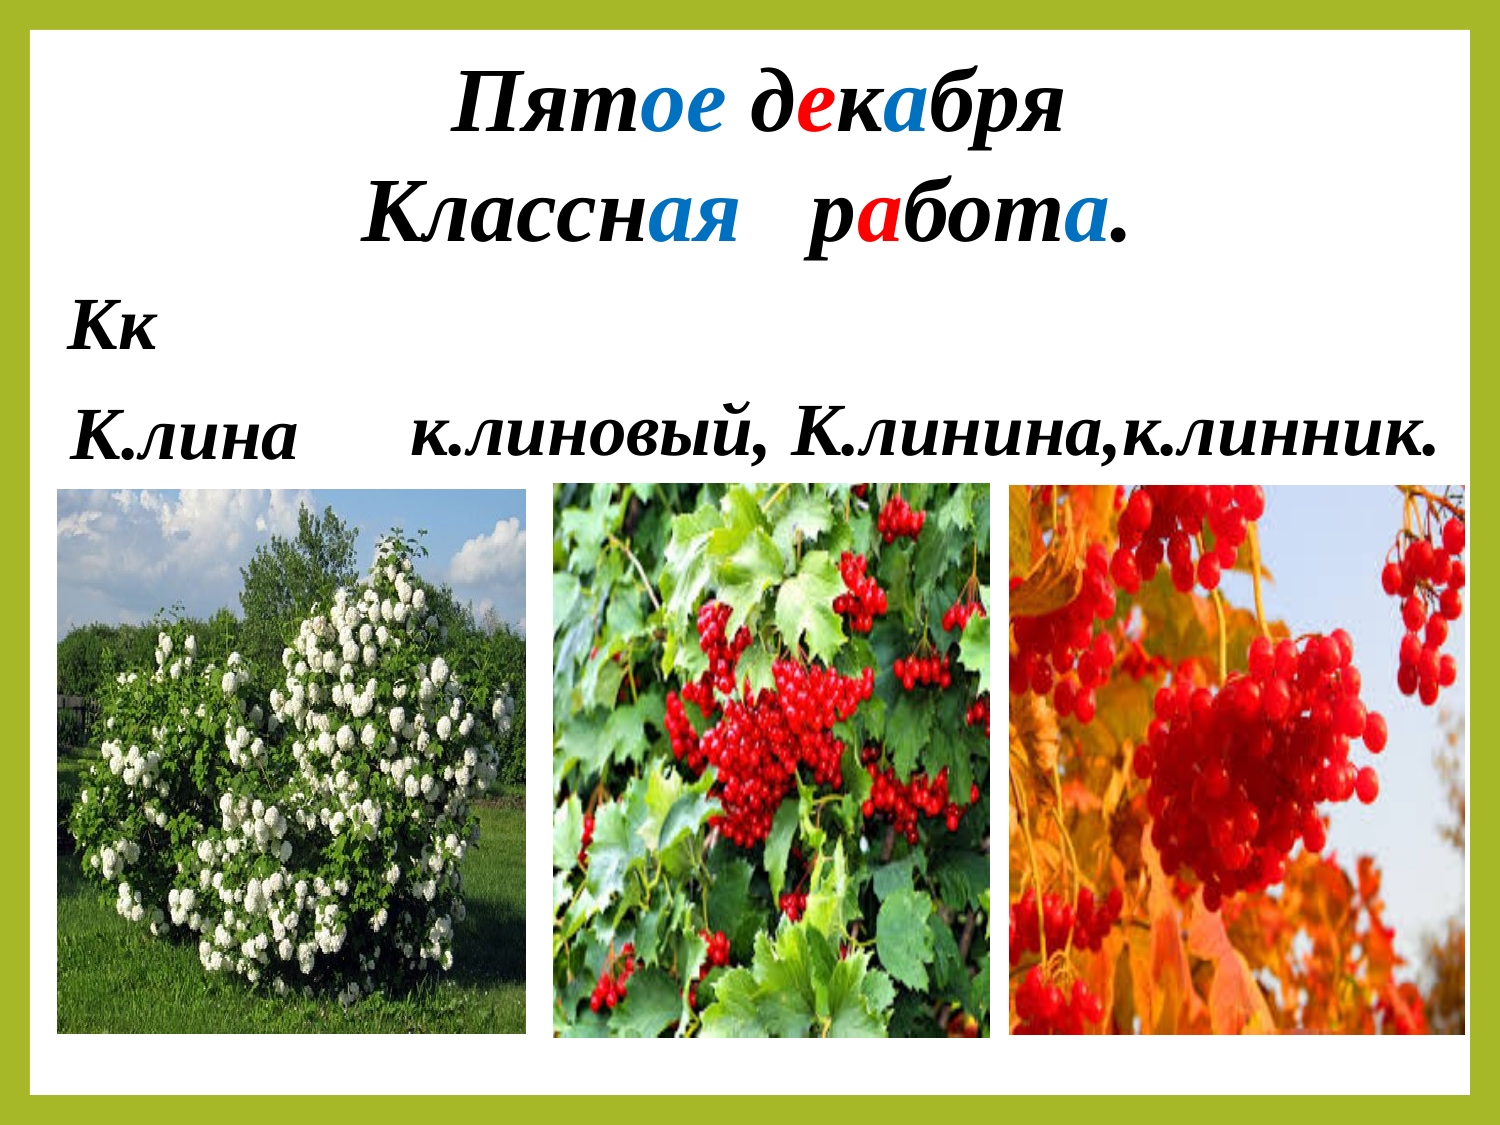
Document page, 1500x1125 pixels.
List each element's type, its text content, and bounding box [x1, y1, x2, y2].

text_box к.линовый, К.линина,к.линник. [395, 372, 1465, 478]
text_box Кк [53, 266, 1419, 372]
picture [552, 482, 991, 1038]
text_box [29, 485, 549, 592]
text_box Пятое декабря Классная работа. [53, 32, 1465, 268]
picture [56, 489, 526, 1034]
text_box К.лина [55, 377, 329, 482]
picture [1009, 485, 1466, 1036]
